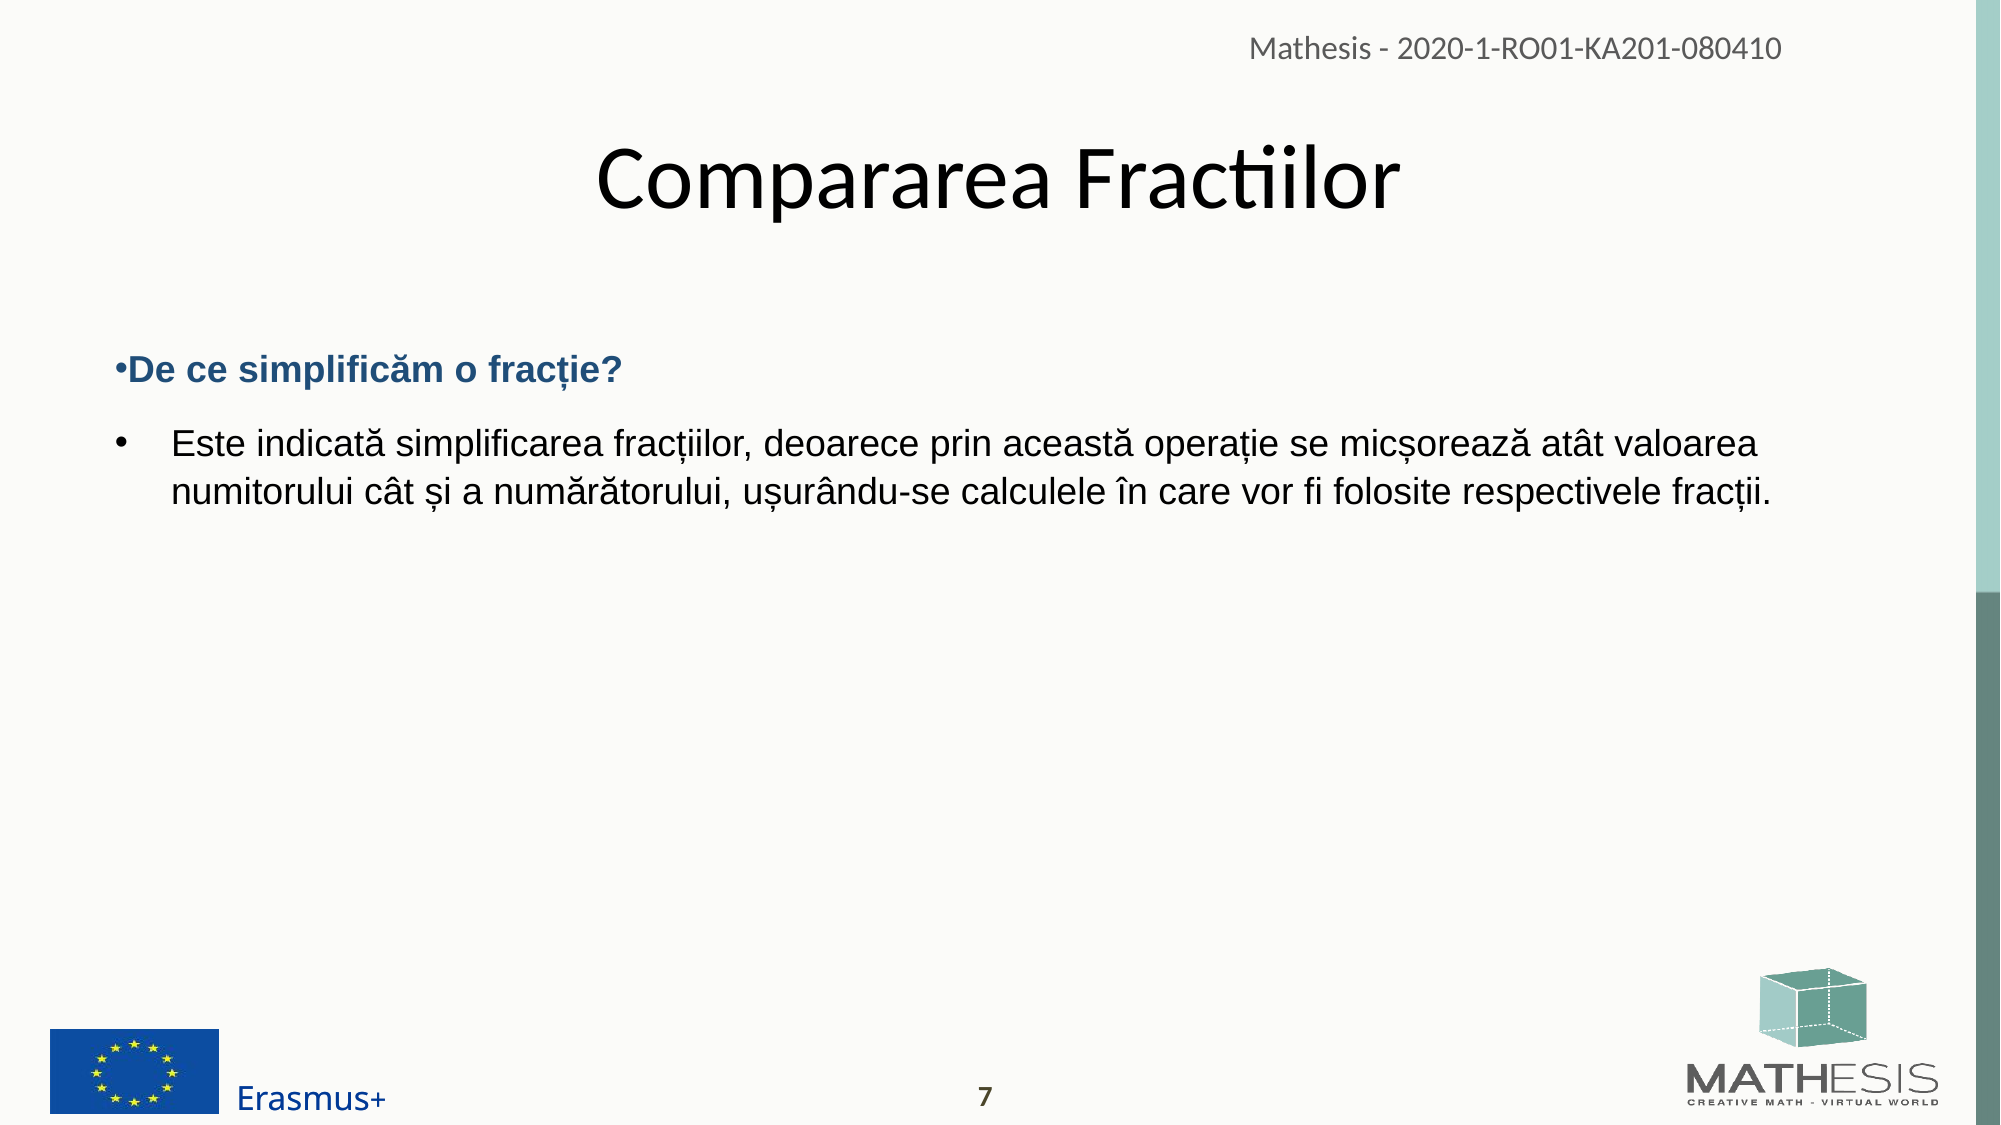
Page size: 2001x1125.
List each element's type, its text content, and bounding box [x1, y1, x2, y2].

list De ce simplificăm o fracție? Este indicată simplificarea fracțiilor, deoarece prin această operație se micșorează atât valoarea numitorului cât și a numărătorului, ușurându-se calculele în care vor fi folosite respectivele fracții. [99, 334, 1900, 930]
picture [50, 1029, 219, 1114]
title Compararea Fractiilor [99, 109, 1900, 298]
